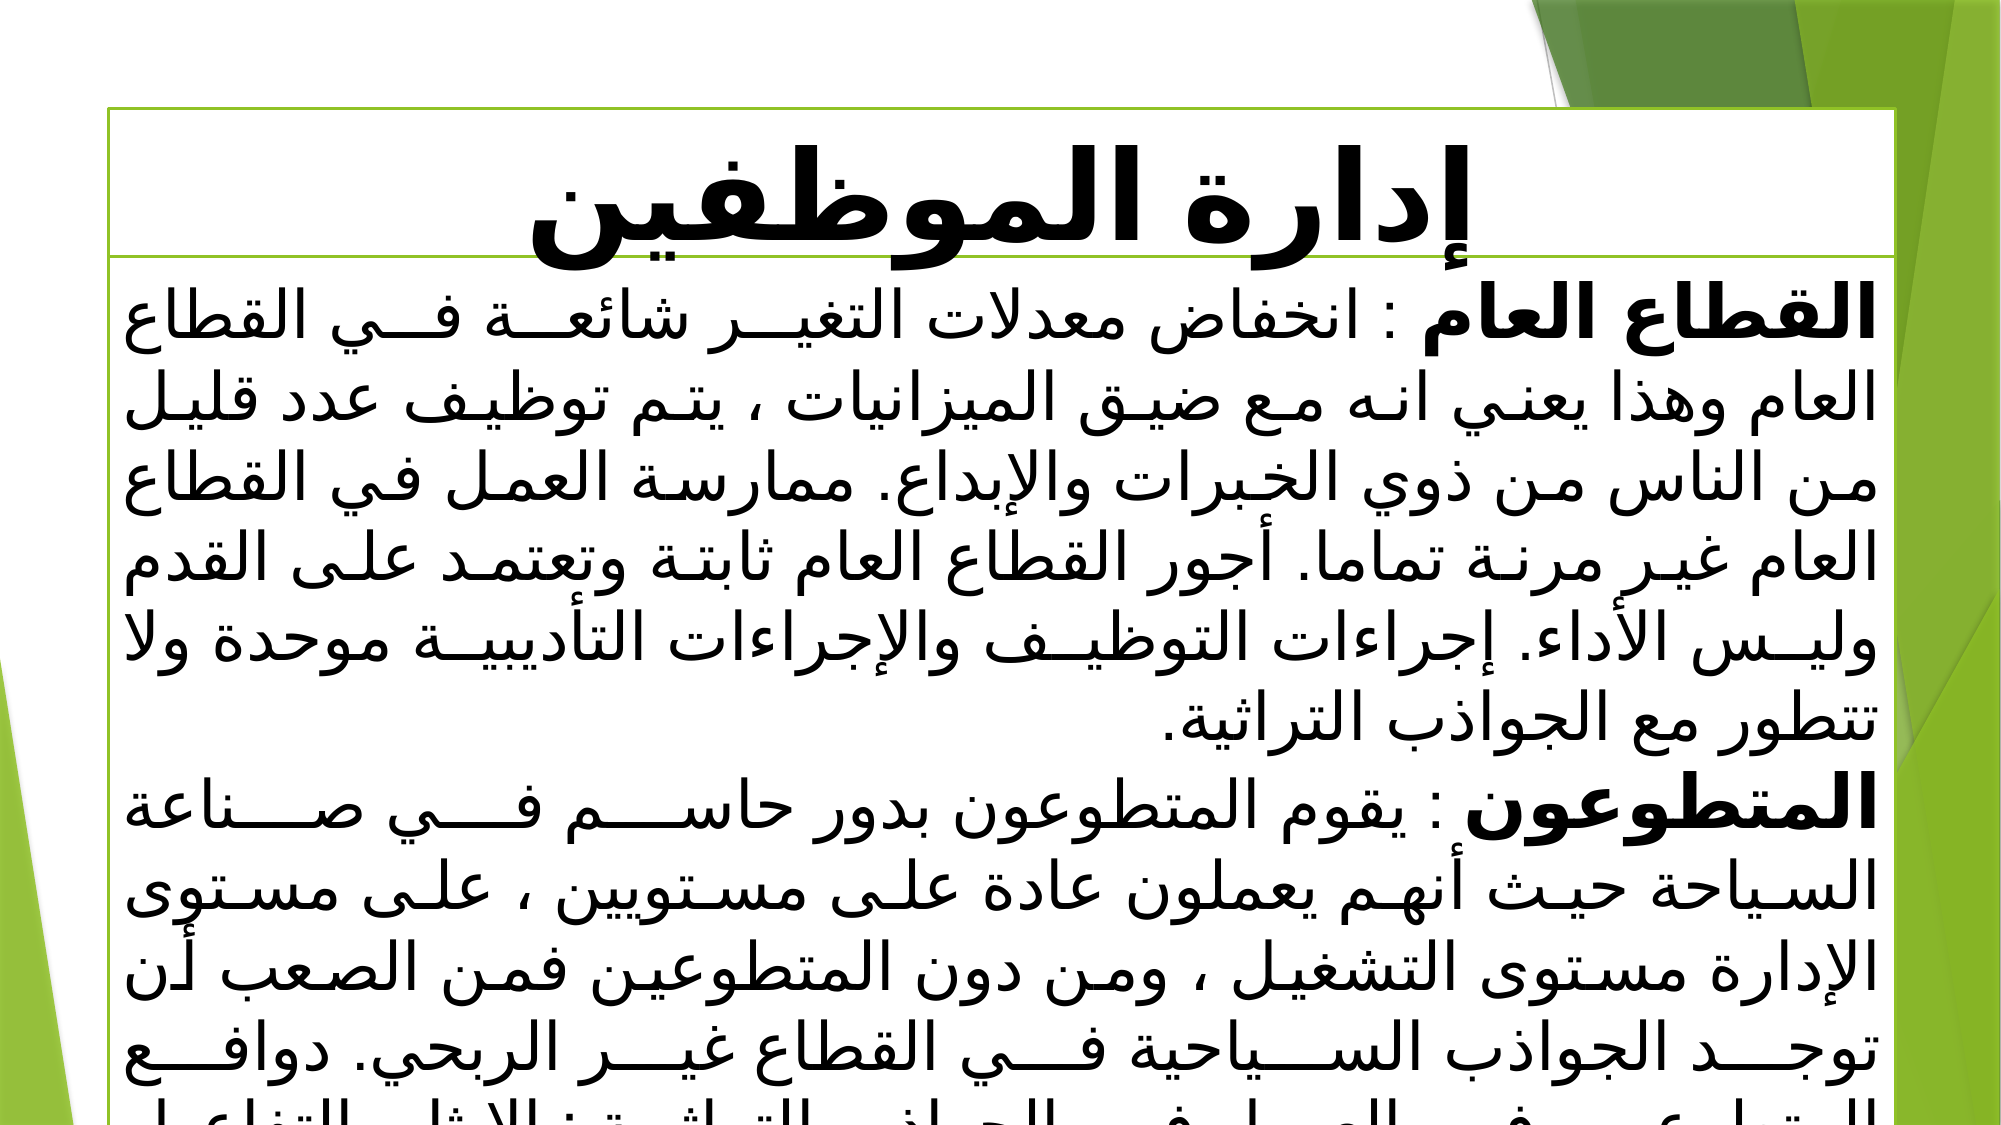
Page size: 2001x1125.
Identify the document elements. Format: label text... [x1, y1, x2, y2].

title إدارة الموظفين [107, 107, 1897, 258]
text_box القطاع العام : انخفاض معدلات التغير شائعة في القطاع العام وهذا يعني انه مع ضيق الميزانيات ، يتم توظيف عدد قليل من الناس من ذوي الخبرات والإبداع. ممارسة العمل في القطاع العام غير مرنة تماما. أجور القطاع العام ثابتة وتعتمد على القدم وليس الأداء. إجراءات التوظيف والإجراءات التأديبية موحدة ولا تتطور مع الجواذب التراثية. المتطوعون : يقوم المتطوعون بدور حاسم في صناعة السياحة حيث أنهم يعملون عادة على مستويين ، على مستوى الإدارة مستوى التشغيل ، ومن دون المتطوعين فمن الصعب أن توجد الجواذب السياحية في القطاع غير الربحي. دوافع المتطوعين في العمل في الجواذب التراثية : الإيثار، التفاعل الاجتماعي ، تنمية المهارات ، [107, 258, 1897, 1125]
